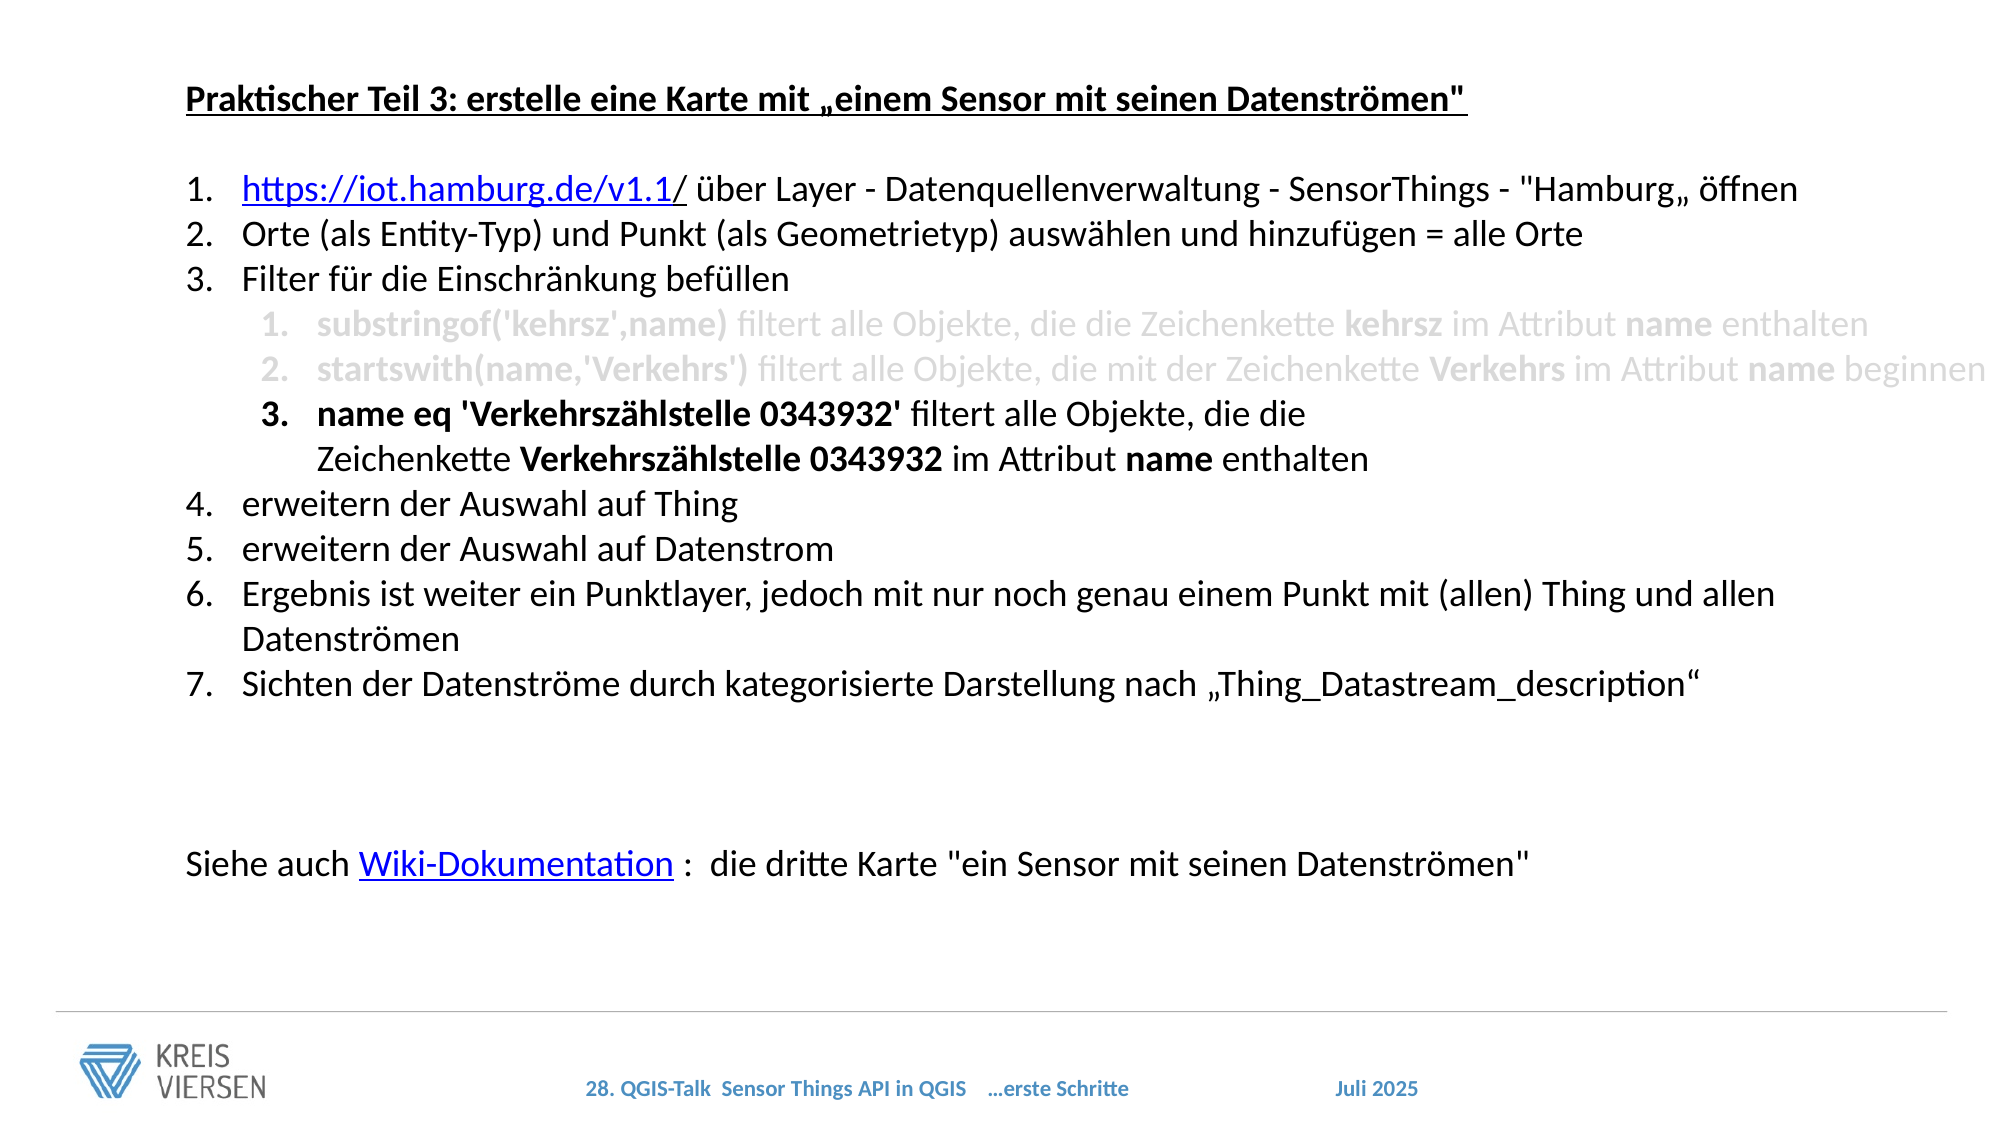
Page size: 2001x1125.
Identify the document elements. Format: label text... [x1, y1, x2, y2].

text_box Praktischer Teil 3: erstelle eine Karte mit „einem Sensor mit seinen Datenströmen" https://iot.hamburg.de/v1.1/ über Layer - Datenquellenverwaltung - SensorThings - "Hamburg„ öffnen Orte (als Entity-Typ) und Punkt (als Geometrietyp) auswählen und hinzufügen = alle Orte Filter für die Einschränkung befüllen substringof('kehrsz',name) filtert alle Objekte, die die Zeichenkette kehrsz im Attribut name enthalten startswith(name,'Verkehrs') filtert alle Objekte, die mit der Zeichenkette Verkehrs im Attribut name beginnen name eq 'Verkehrszählstelle 0343932' filtert alle Objekte, die die Zeichenkette Verkehrszählstelle 0343932 im Attribut name enthalten erweitern der Auswahl auf Thing erweitern der Auswahl auf Datenstrom Ergebnis ist weiter ein Punktlayer, jedoch mit nur noch genau einem Punkt mit (allen) Thing und allen Datenströmen Sichten der Datenströme durch kategorisierte Darstellung nach „Thing_Datastream_description“ Siehe auch Wiki-Dokumentation : die dritte Karte "ein Sensor mit seinen Datenströmen" [170, 66, 2000, 892]
footer 28. QGIS-Talk Sensor Things API in QGIS …erste Schritte Juli 2025 [480, 1057, 1524, 1118]
picture [0, 1010, 2001, 1125]
